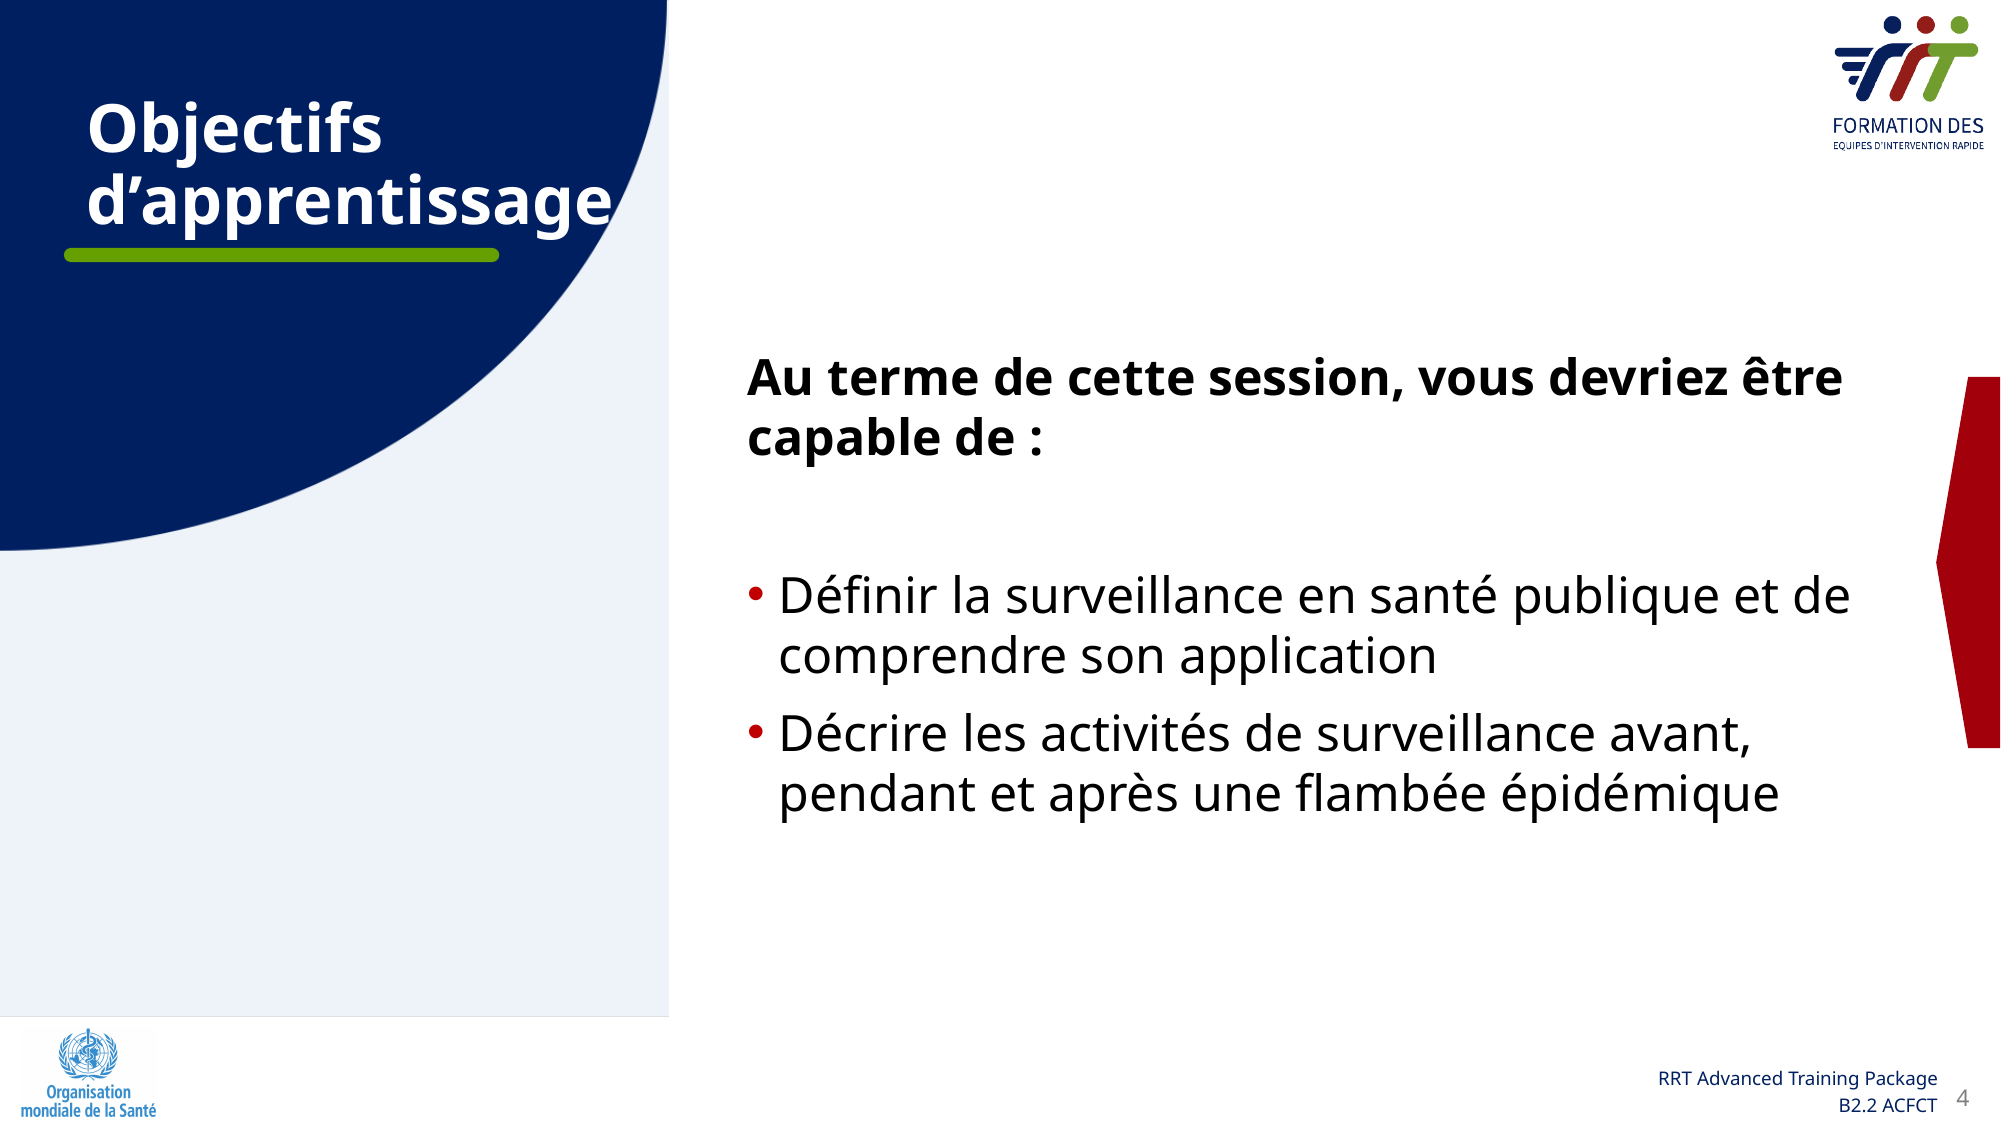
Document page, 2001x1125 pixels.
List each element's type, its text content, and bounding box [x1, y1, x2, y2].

title Objectifs d’apprentissage [78, 65, 729, 268]
picture [20, 1027, 157, 1118]
text_box Au terme de cette session, vous devriez être capable de : Définir la surveillance en santé publique et de comprendre son application Décrire les activités de surveillance avant, pendant et après une flambée épidémique [740, 338, 1957, 787]
picture [1833, 15, 1984, 151]
picture [0, 0, 669, 1018]
